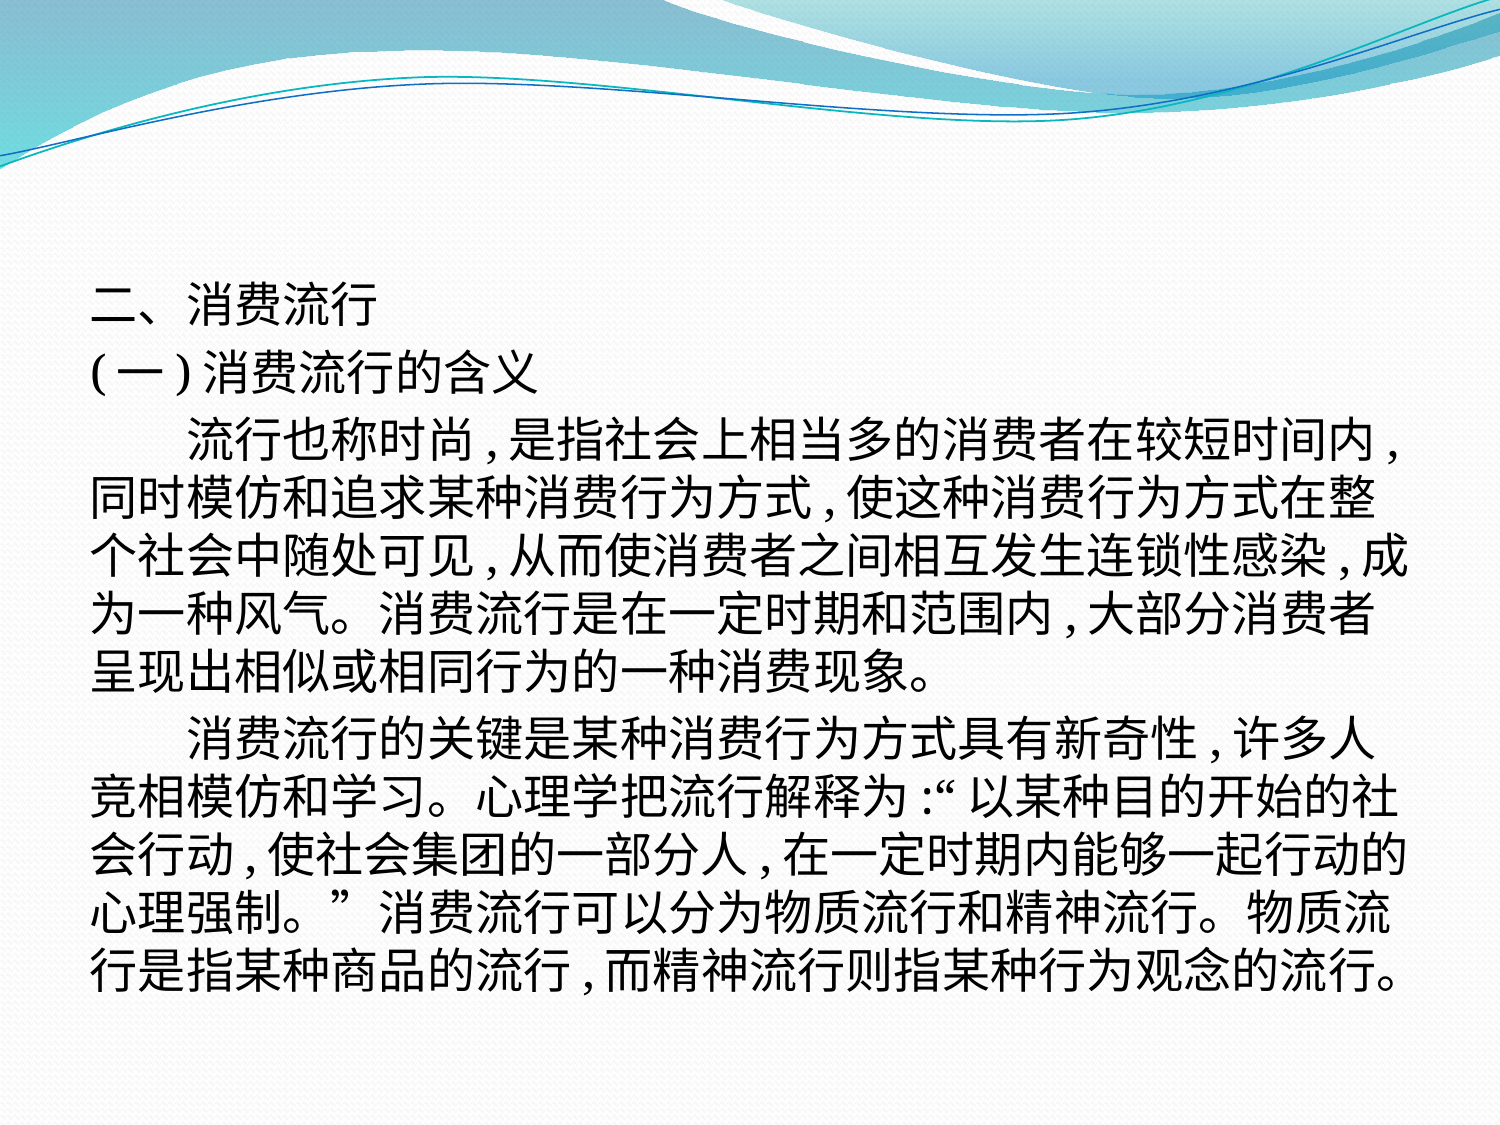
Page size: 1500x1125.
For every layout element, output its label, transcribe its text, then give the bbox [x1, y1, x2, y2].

list 二、消费流行 (一)消费流行的含义 流行也称时尚,是指社会上相当多的消费者在较短时间内,同时模仿和追求某种消费行为方式,使这种消费行为方式在整个社会中随处可见,从而使消费者之间相互发生连锁性感染,成为一种风气。消费流行是在一定时期和范围内,大部分消费者呈现出相似或相同行为的一种消费现象。 消费流行的关键是某种消费行为方式具有新奇性,许多人竞相模仿和学习。心理学把流行解释为:“以某种目的开始的社会行动,使社会集团的一部分人,在一定时期内能够一起行动的心理强制。”消费流行可以分为物质流行和精神流行。物质流行是指某种商品的流行,而精神流行则指某种行为观念的流行。 [75, 267, 1425, 1038]
